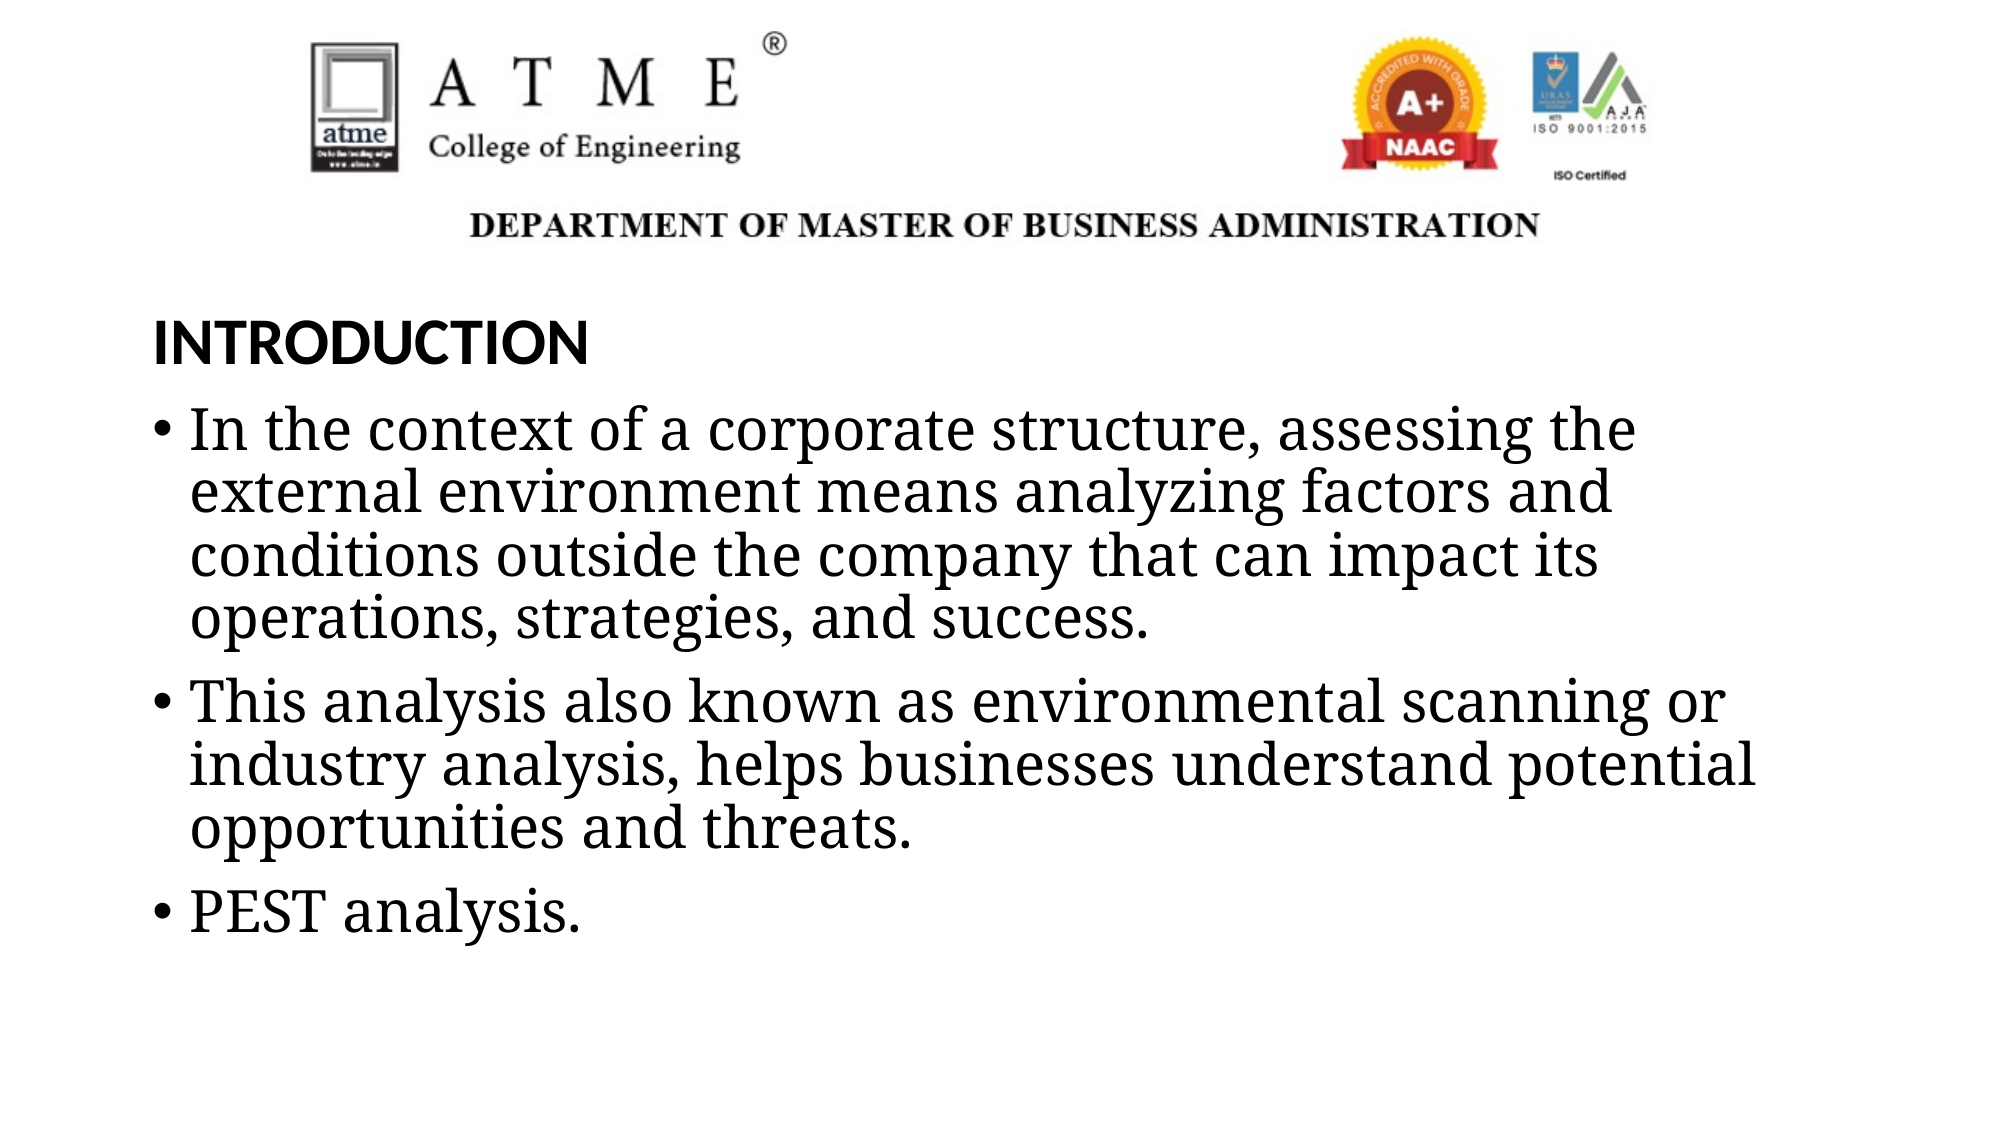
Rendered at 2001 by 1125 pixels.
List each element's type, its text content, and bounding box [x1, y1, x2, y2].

list INTRODUCTION In the context of a corporate structure, assessing the external environment means analyzing factors and conditions outside the company that can impact its operations, strategies, and success. This analysis also known as environmental scanning or industry analysis, helps businesses understand potential opportunities and threats. PEST analysis. [137, 299, 1863, 1014]
picture [303, 30, 1697, 245]
